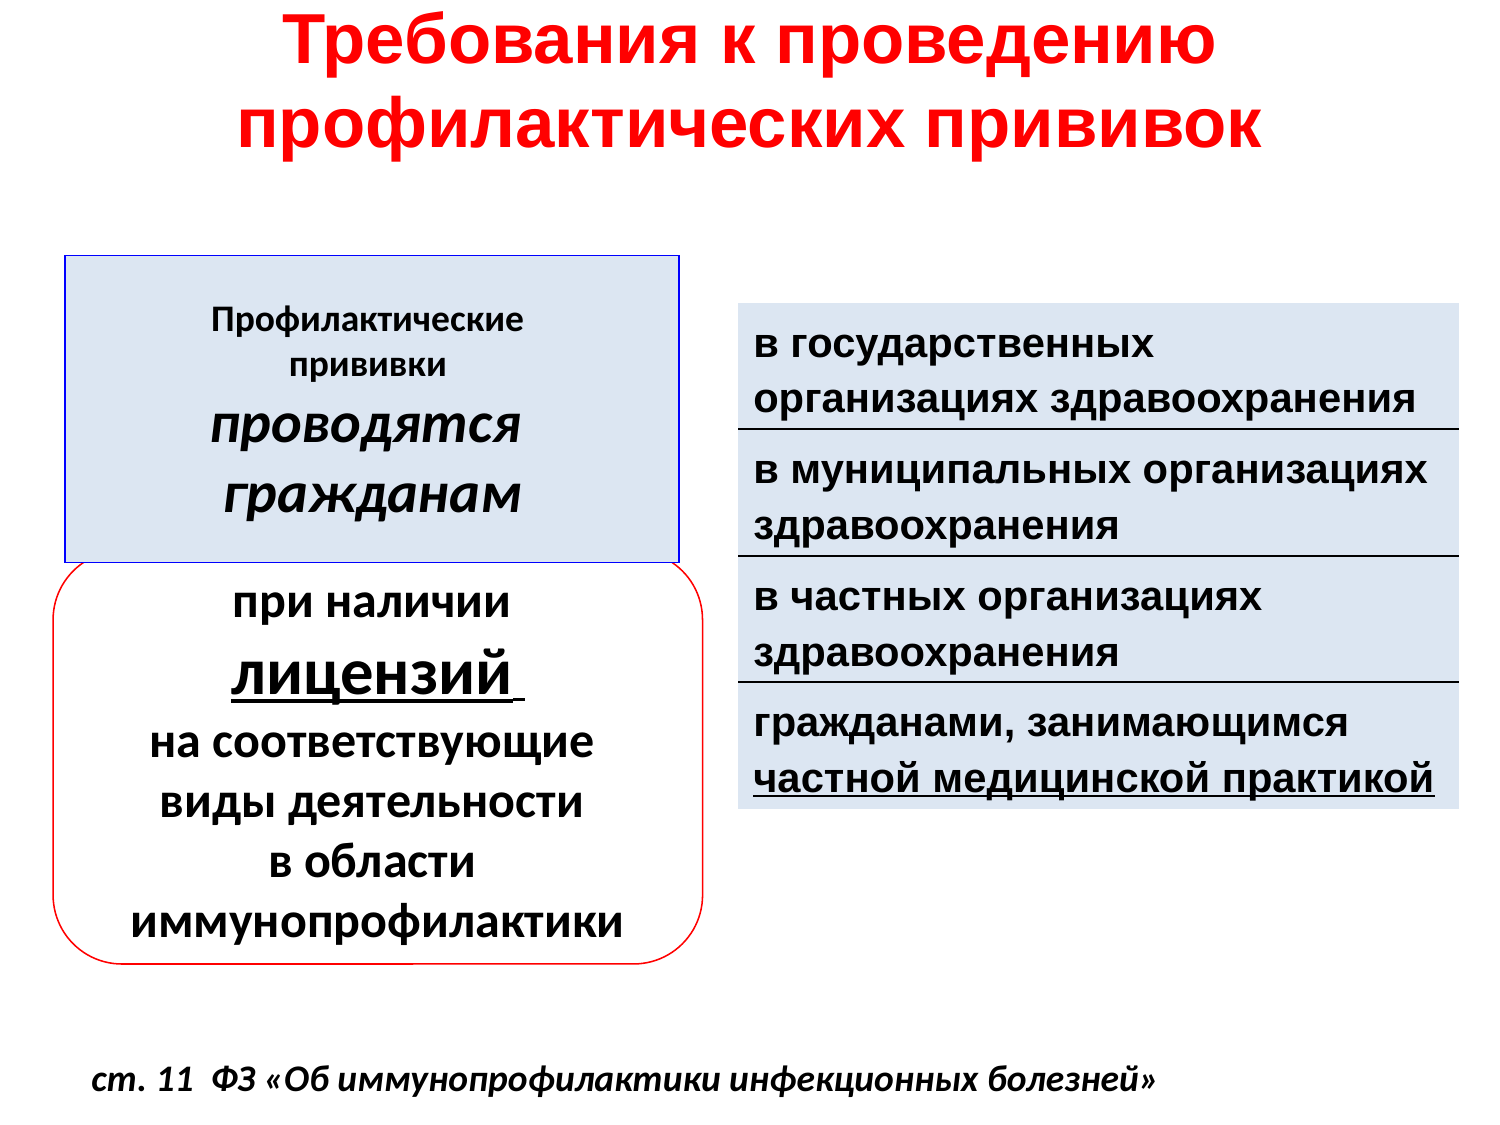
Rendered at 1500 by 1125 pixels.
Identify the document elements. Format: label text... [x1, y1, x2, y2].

text_box Профилактические прививки проводятся гражданам [64, 255, 680, 563]
table_cell в частных организациях здравоохранения [738, 557, 1459, 681]
text_box ст. 11 ФЗ «Об иммунопрофилактики инфекционных болезней» [76, 1046, 1424, 1107]
title Требования к проведению профилактических прививок [75, 0, 1425, 171]
text_box при наличии лицензий на соответствующие виды деятельности в области иммунопрофилактики [53, 563, 703, 965]
table_header в государственных организациях здравоохранения [738, 303, 1459, 428]
table_cell в муниципальных организациях здравоохранения [738, 430, 1459, 555]
table_cell гражданами, занимающимся частной медицинской практикой [738, 683, 1459, 809]
